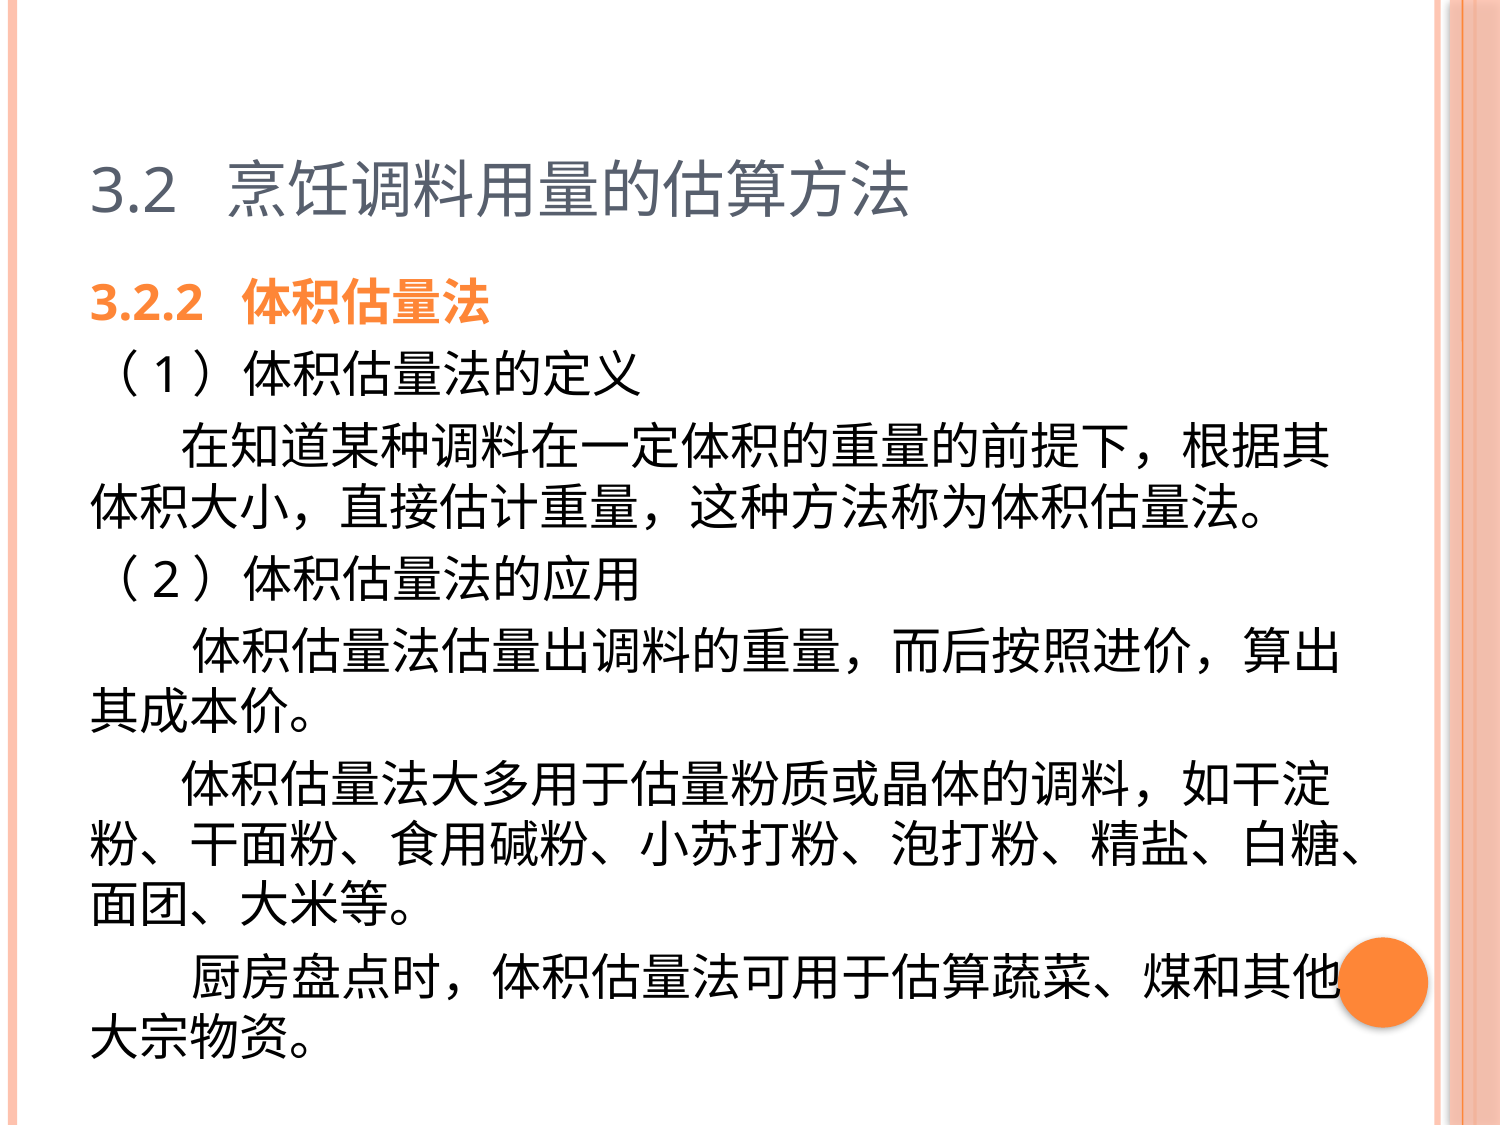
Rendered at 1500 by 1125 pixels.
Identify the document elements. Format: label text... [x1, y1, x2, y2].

title 3.2 烹饪调料用量的估算方法 [75, 45, 1300, 233]
list 3.2.2 体积估量法 （1）体积估量法的定义 在知道某种调料在一定体积的重量的前提下，根据其体积大小，直接估计重量，这种方法称为体积估量法。 （2）体积估量法的应用 体积估量法估量出调料的重量，而后按照进价，算出其成本价。 体积估量法大多用于估量粉质或晶体的调料，如干淀粉、干面粉、食用碱粉、小苏打粉、泡打粉、精盐、白糖、面团、大米等。 厨房盘点时，体积估量法可用于估算蔬菜、煤和其他大宗物资。 [74, 262, 1365, 1063]
